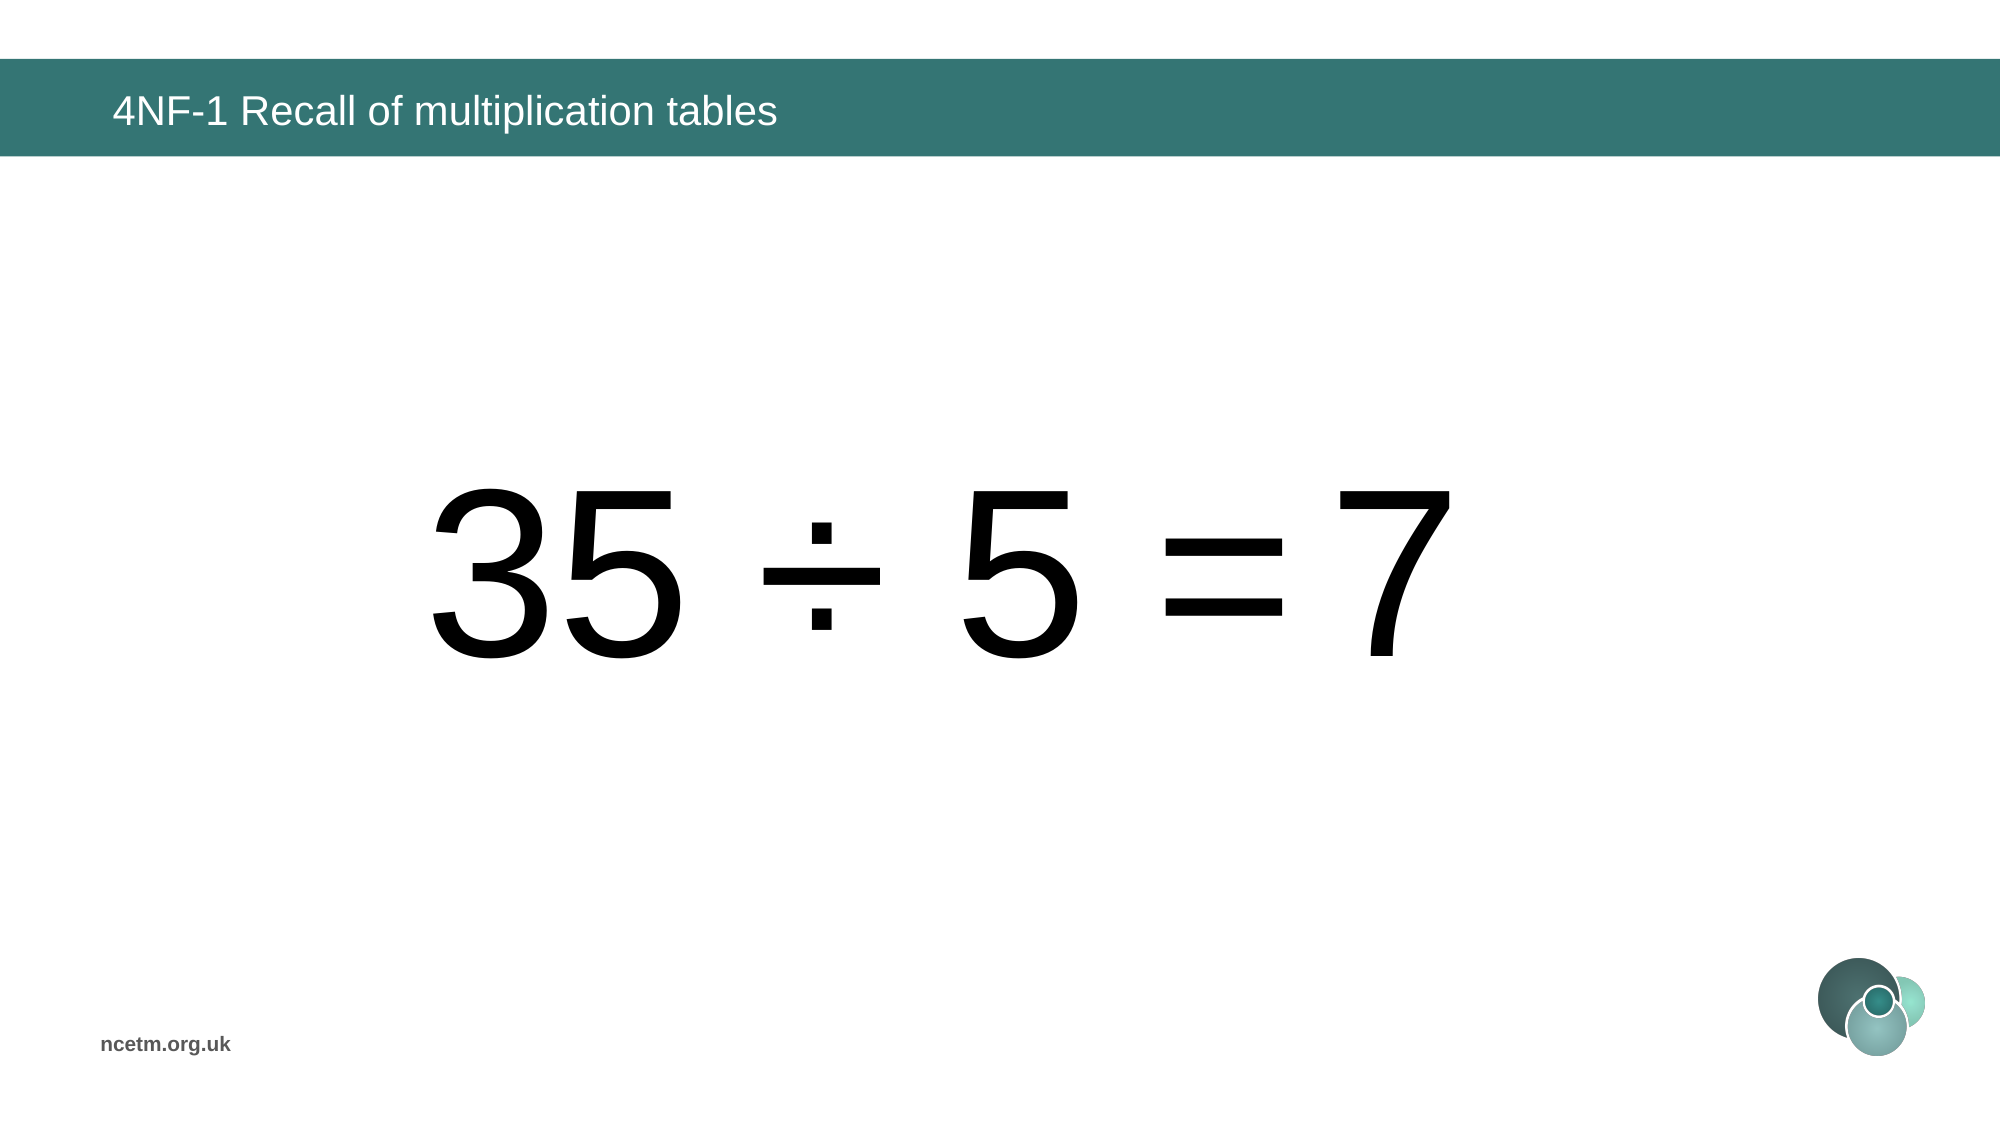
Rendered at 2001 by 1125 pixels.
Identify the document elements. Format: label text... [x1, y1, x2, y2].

picture [1818, 958, 1925, 1056]
text_box 35 ÷ 5 = [409, 409, 1313, 712]
title 4NF-1 Recall of multiplication tables [97, 76, 1945, 147]
text_box 7 [1313, 409, 1477, 712]
